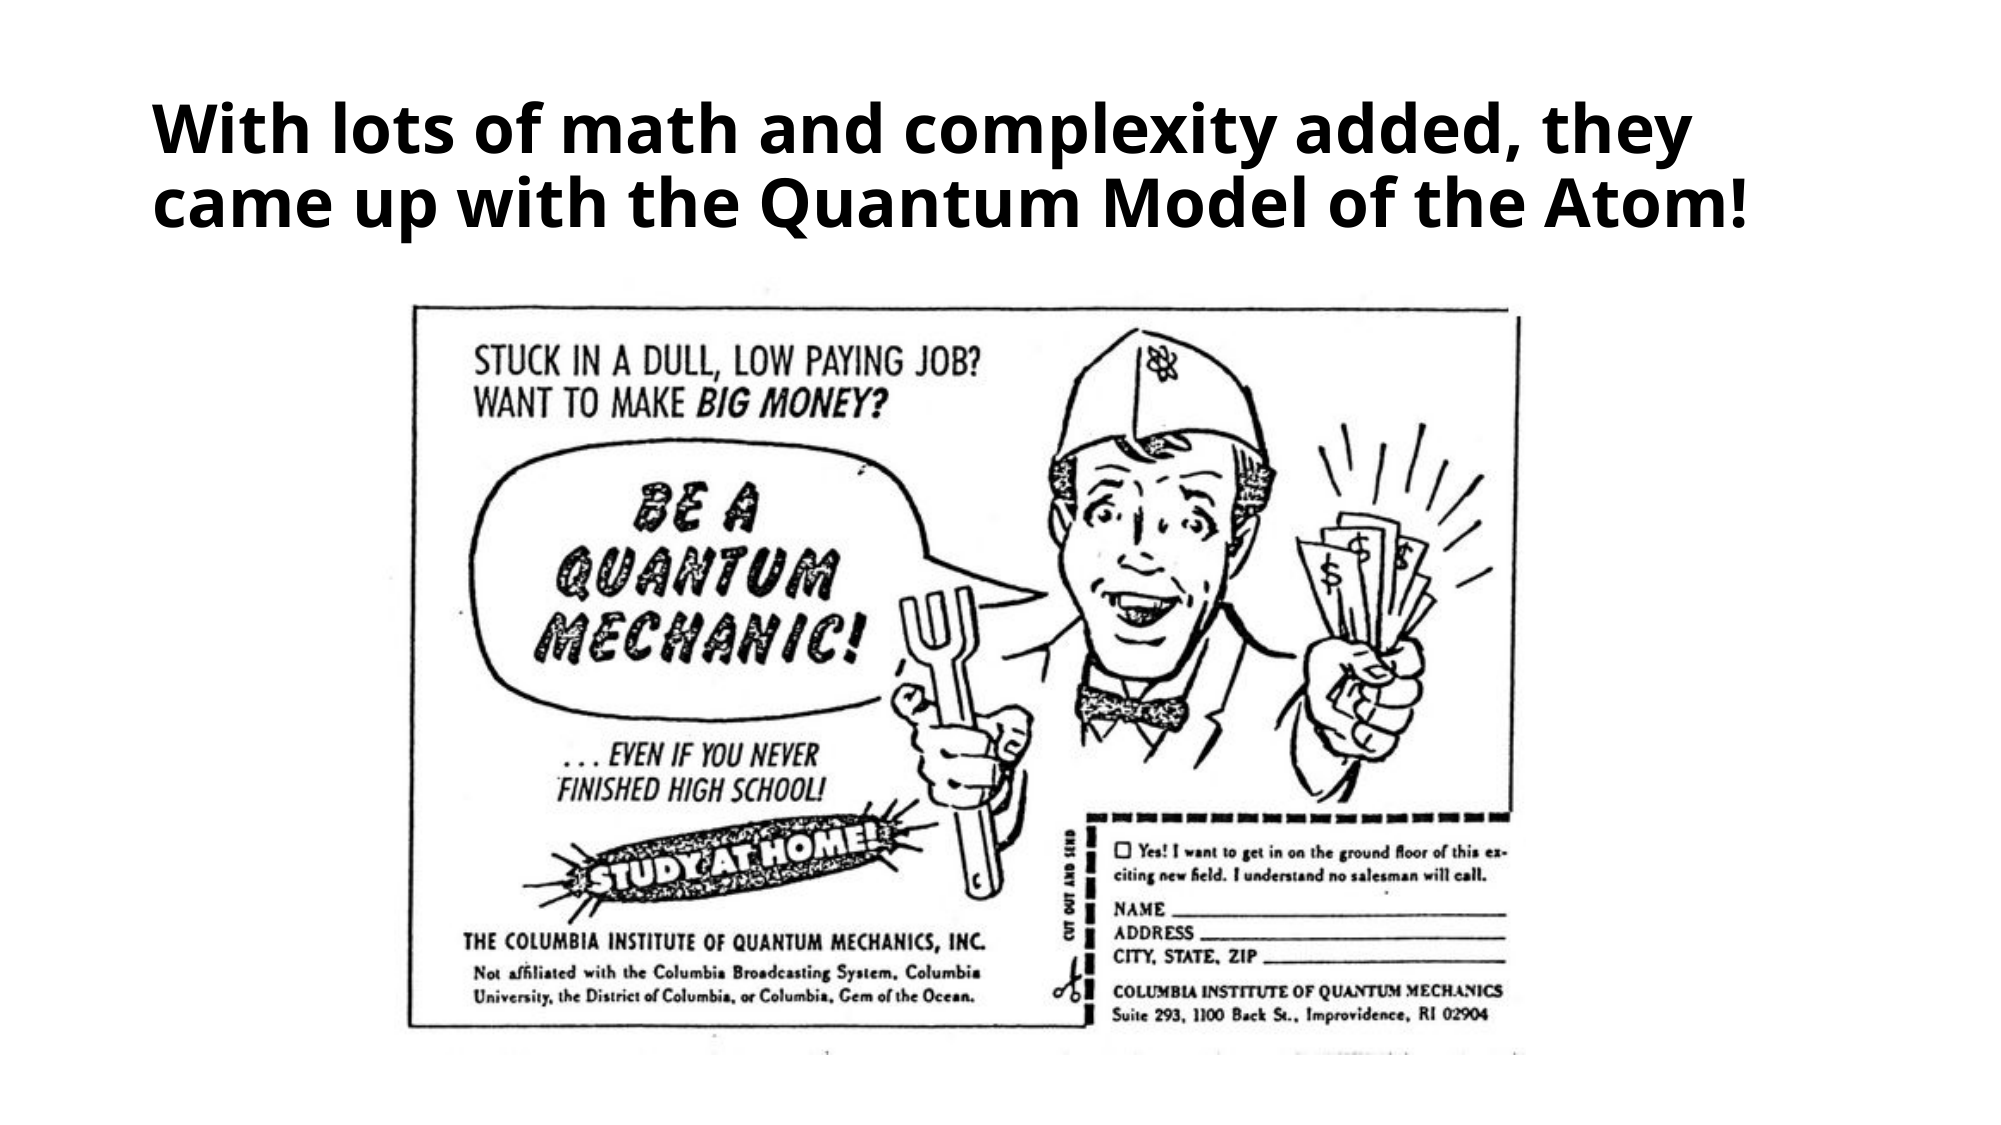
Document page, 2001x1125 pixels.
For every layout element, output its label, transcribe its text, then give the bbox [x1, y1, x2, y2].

title With lots of math and complexity added, they came up with the Quantum Model of the Atom! [137, 59, 1863, 278]
picture [381, 277, 1526, 1055]
